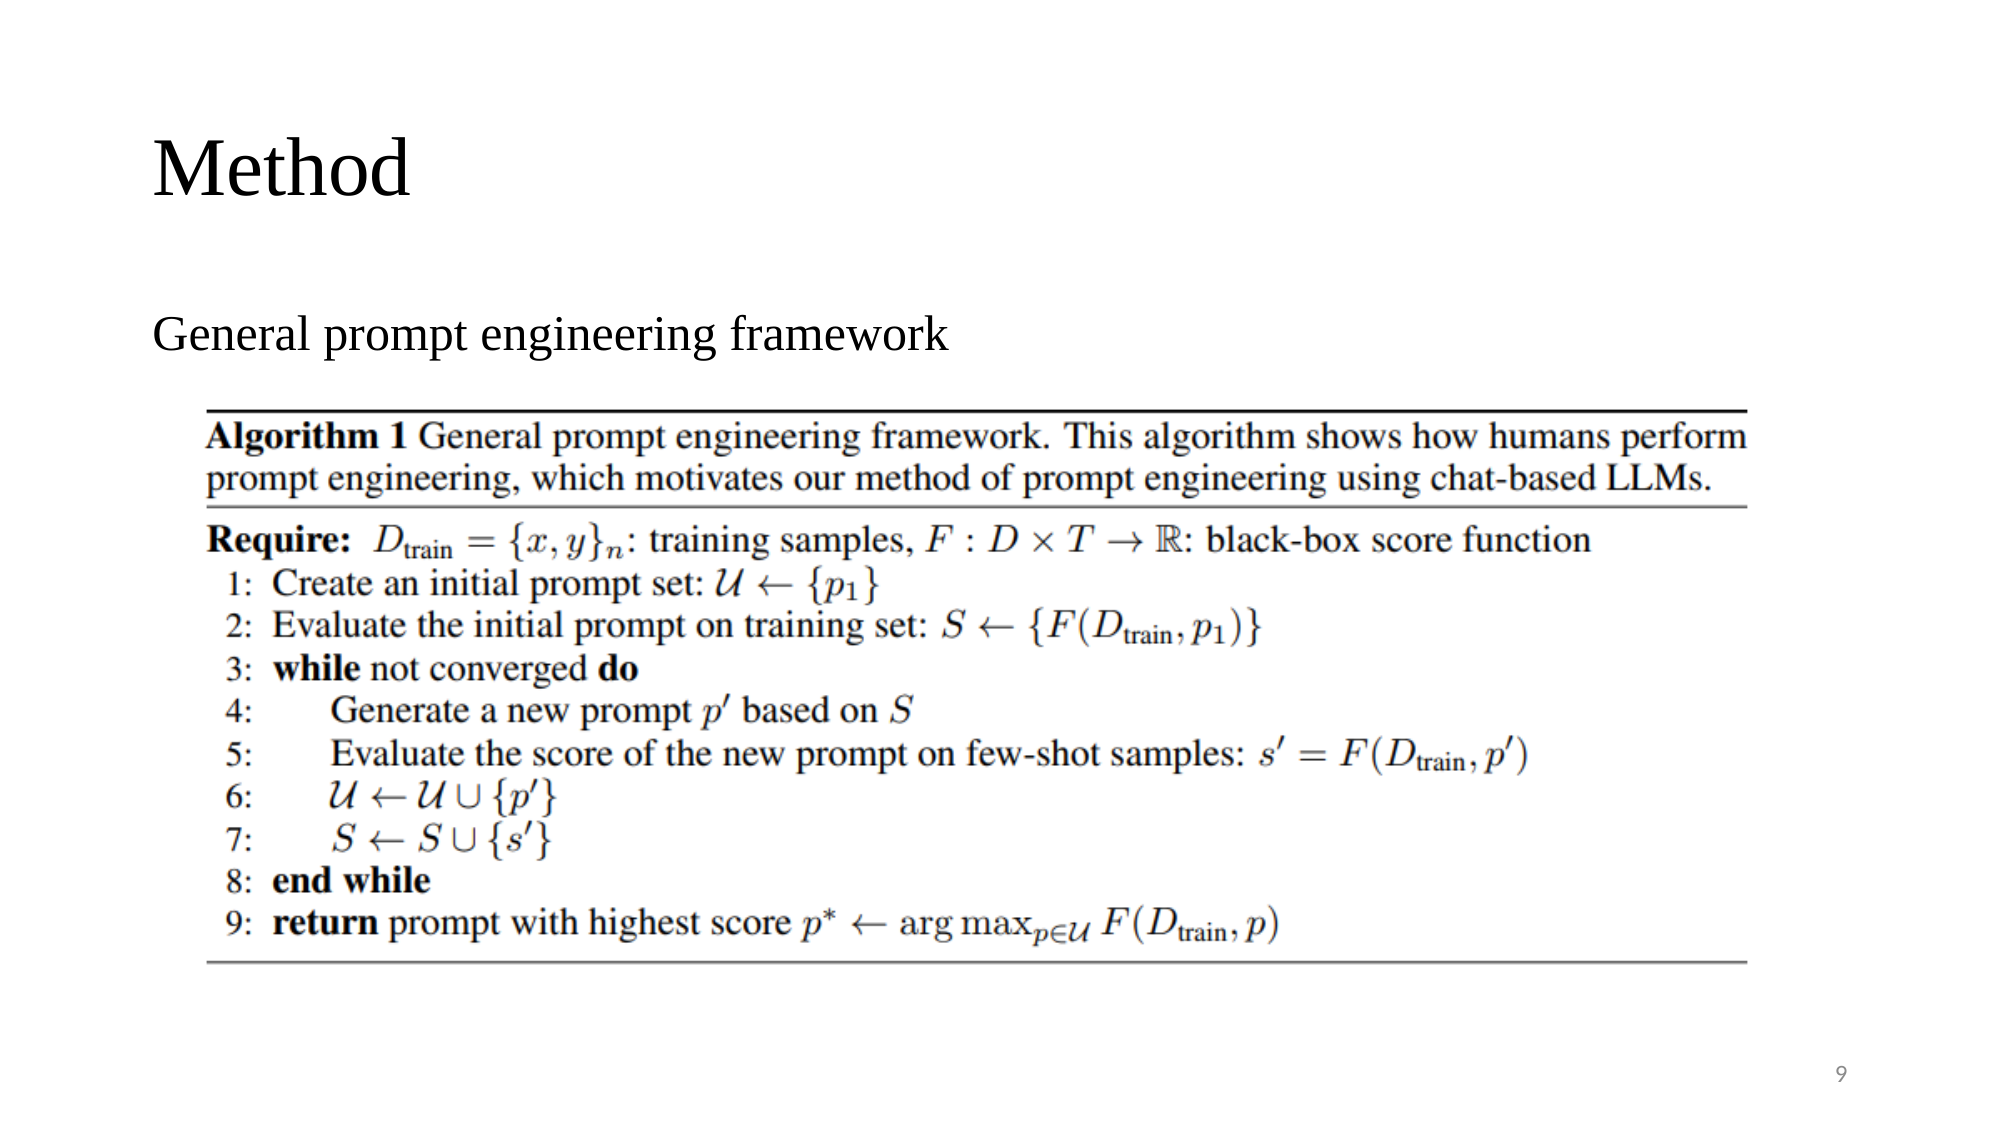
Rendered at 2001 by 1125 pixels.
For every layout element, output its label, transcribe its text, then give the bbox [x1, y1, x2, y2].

title Method [137, 59, 1929, 278]
list General prompt engineering framework [137, 299, 1863, 1014]
slide_number 9 [1412, 1042, 1863, 1103]
picture [192, 395, 1761, 983]
